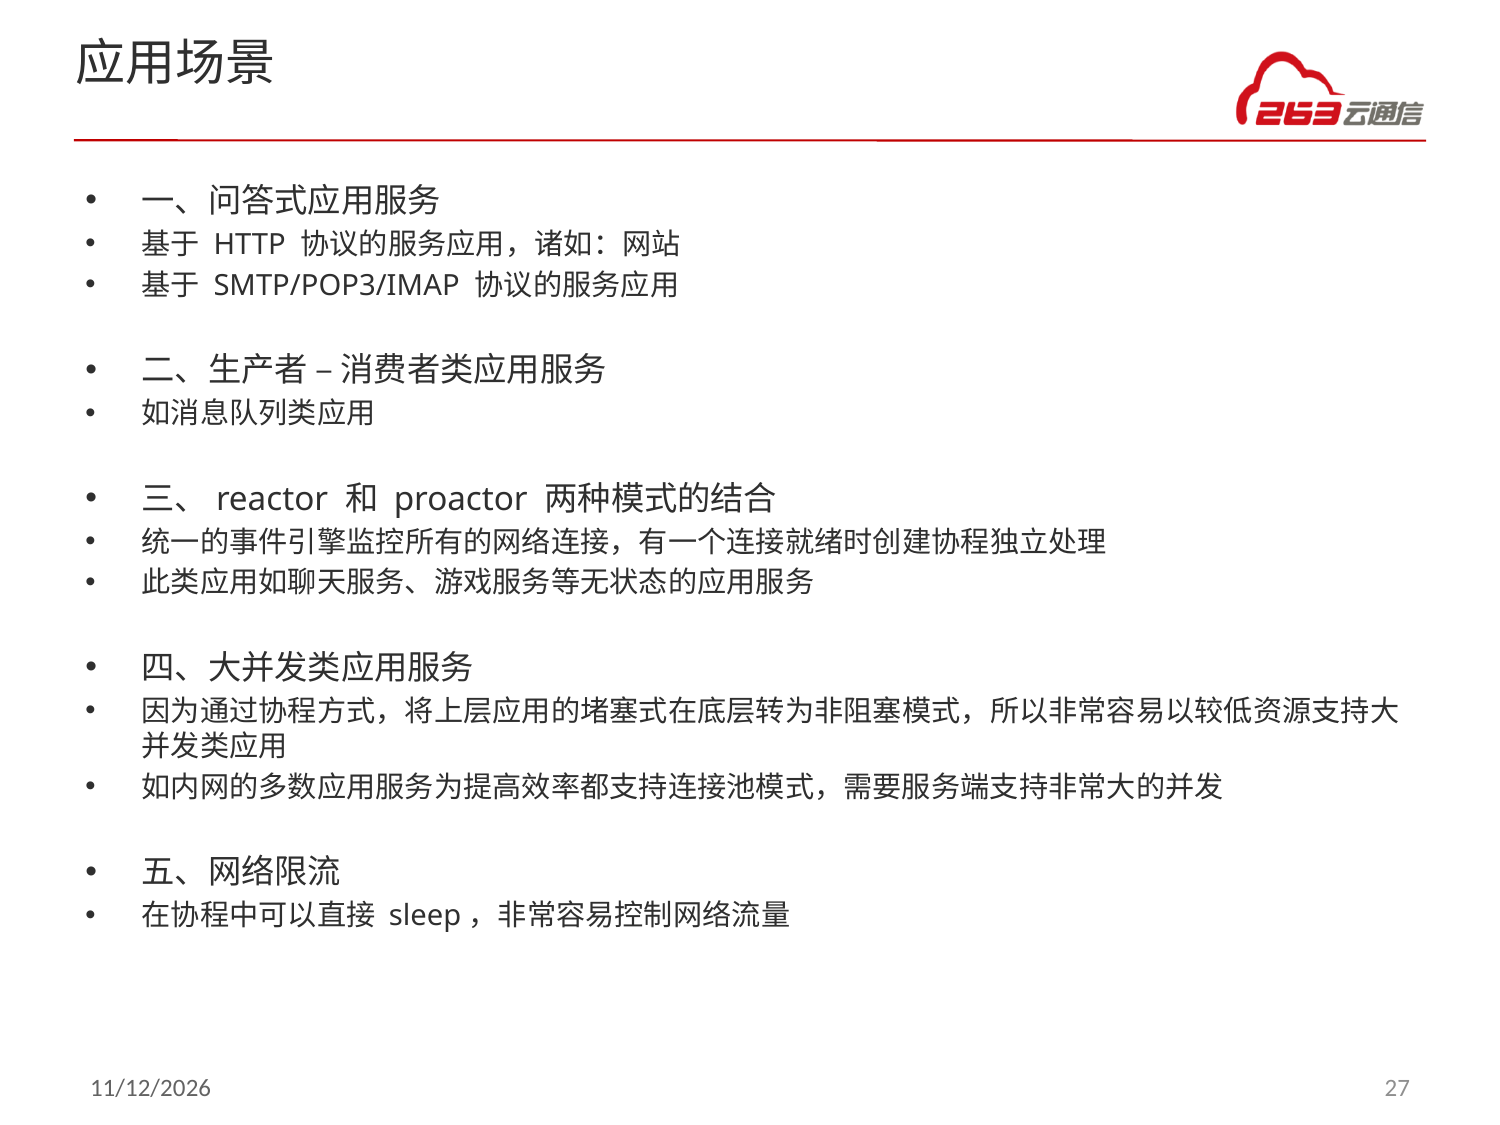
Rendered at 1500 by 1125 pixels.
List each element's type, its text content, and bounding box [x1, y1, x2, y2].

title 应用场景 [75, 30, 1235, 136]
picture [1230, 37, 1430, 141]
list 一、问答式应用服务 基于 HTTP 协议的服务应用，诸如：网站 基于 SMTP/POP3/IMAP 协议的服务应用 二、生产者 – 消费者类应用服务 如消息队列类应用 三、reactor 和 proactor 两种模式的结合 统一的事件引擎监控所有的网络连接，有一个连接就绪时创建协程独立处理 此类应用如聊天服务、游戏服务等无状态的应用服务 四、大并发类应用服务 因为通过协程方式，将上层应用的堵塞式在底层转为非阻塞模式，所以非常容易以较低资源支持大并发类应用 如内网的多数应用服务为提高效率都支持连接池模式，需要服务端支持非常大的并发 五、网络限流 在协程中可以直接 sleep，非常容易控制网络流量 [70, 171, 1421, 1016]
